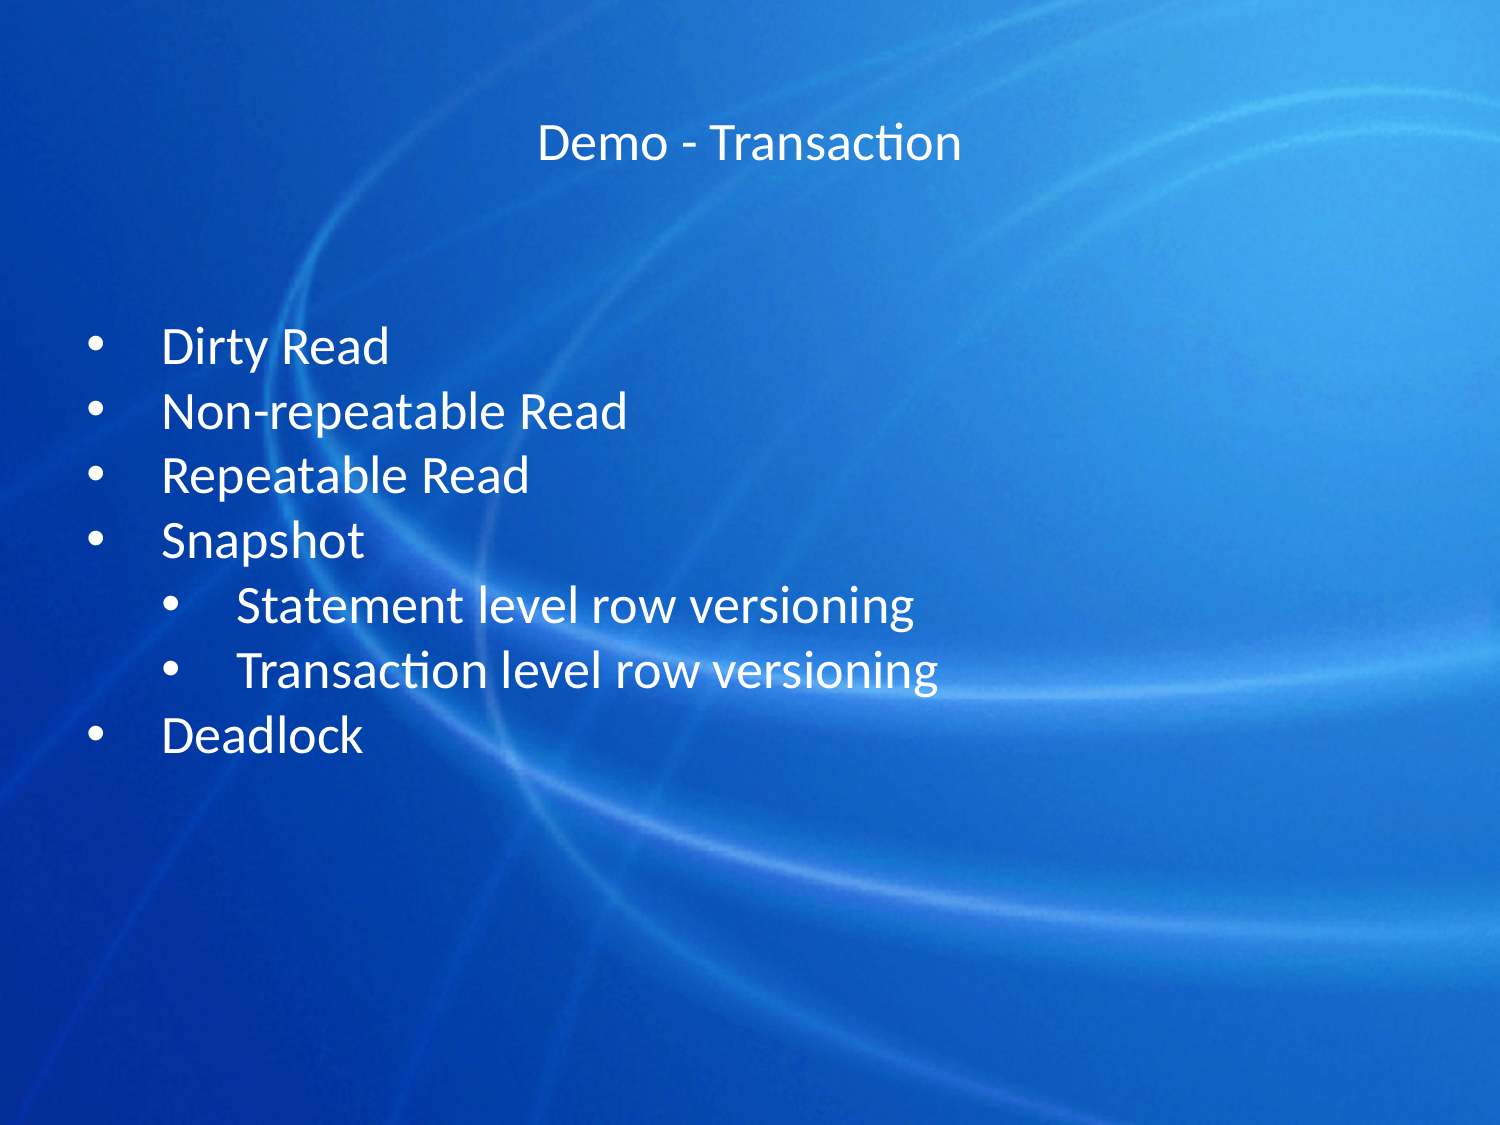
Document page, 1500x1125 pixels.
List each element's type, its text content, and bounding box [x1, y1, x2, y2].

title Demo - Transaction [75, 45, 1425, 233]
picture [0, 0, 1500, 1125]
text_box Dirty Read Non-repeatable Read Repeatable Read Snapshot Statement level row versioning Transaction level row versioning Deadlock [71, 302, 1389, 773]
